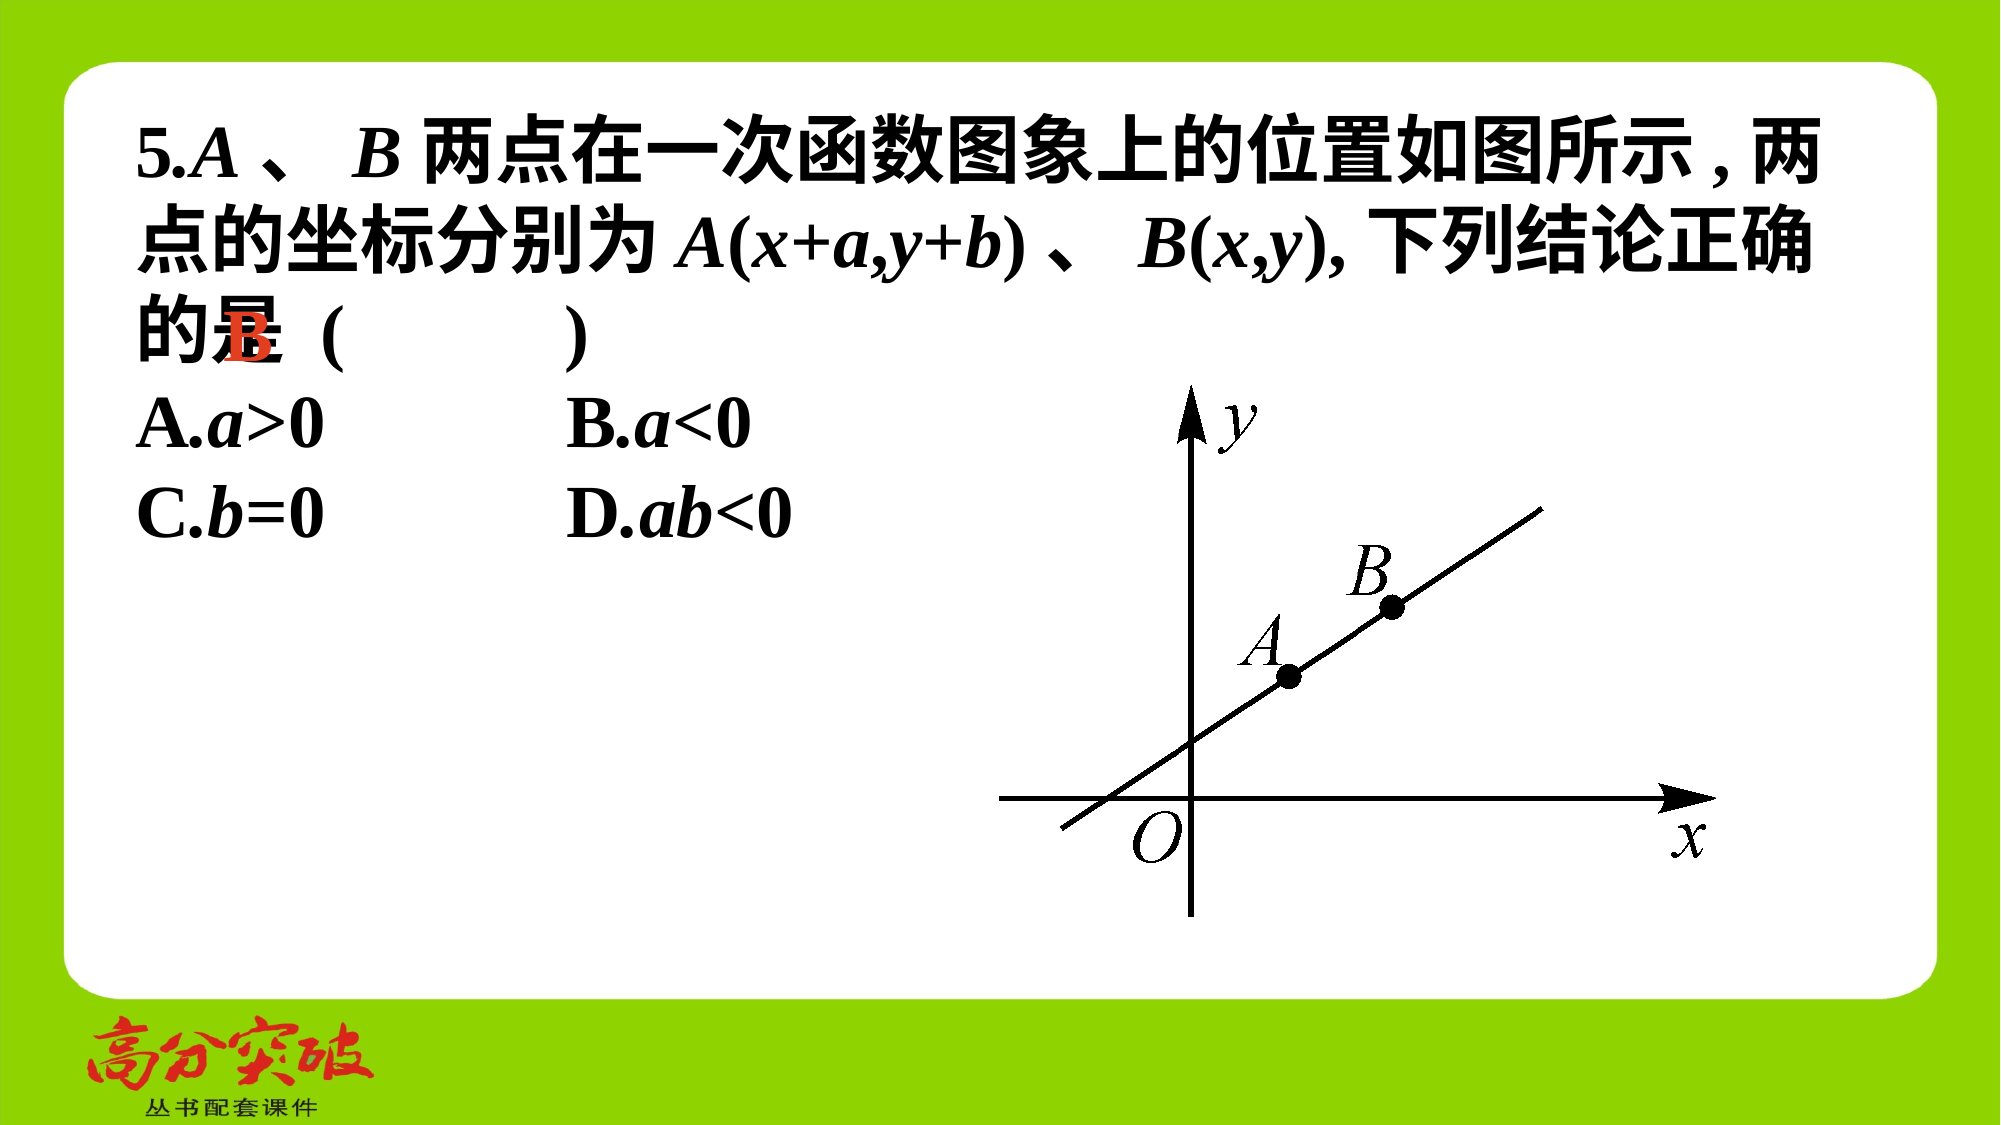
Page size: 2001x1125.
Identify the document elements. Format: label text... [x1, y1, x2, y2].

text_box B [208, 279, 292, 384]
text_box 5.A、B两点在一次函数图象上的位置如图所示,两点的坐标分别为A(x+a,y+b)、B(x,y),下列结论正确的是 ( ) A.a>0 B.a<0 C.b=0 D.ab<0 [119, 95, 1880, 561]
picture [0, 0, 2001, 1125]
